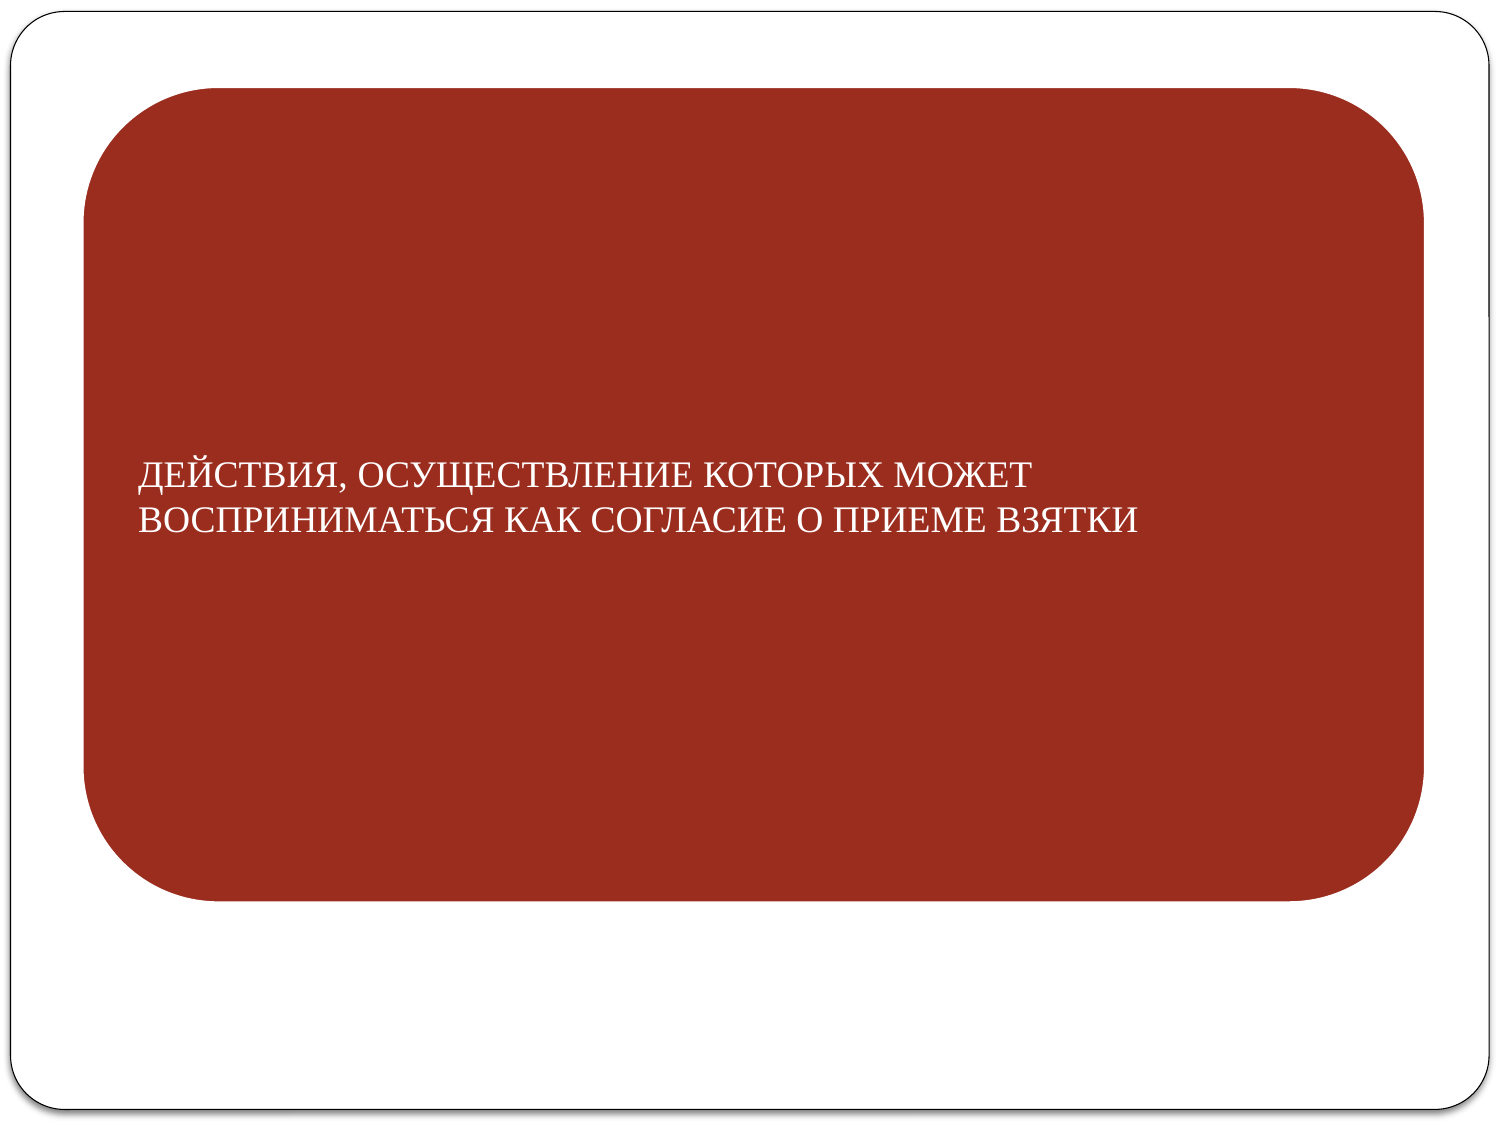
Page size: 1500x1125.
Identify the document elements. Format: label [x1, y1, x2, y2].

list [82, 86, 1426, 903]
